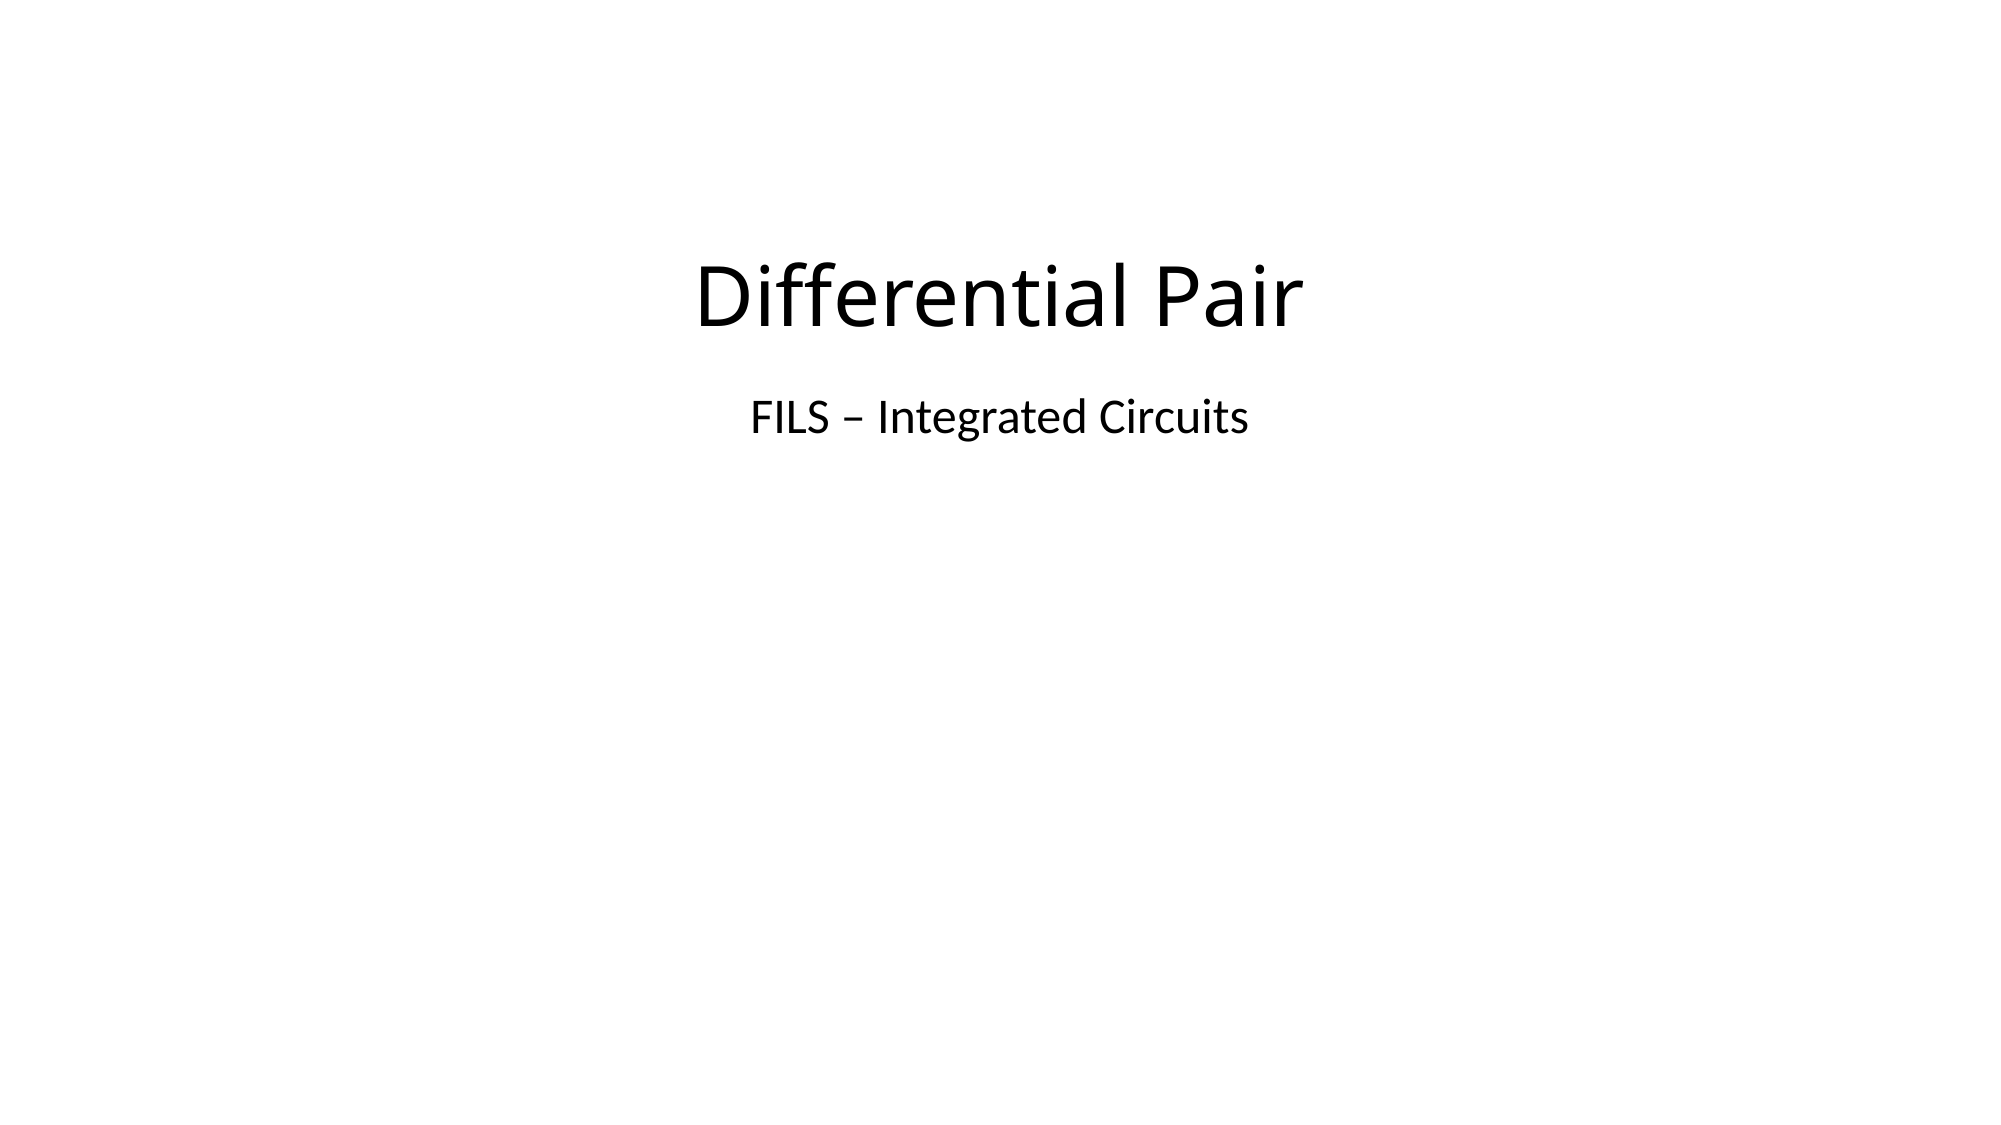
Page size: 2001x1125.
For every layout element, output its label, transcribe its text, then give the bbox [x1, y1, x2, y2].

subtitle FILS – Integrated Circuits [249, 383, 1750, 863]
title Differential Pair [249, 184, 1750, 352]
